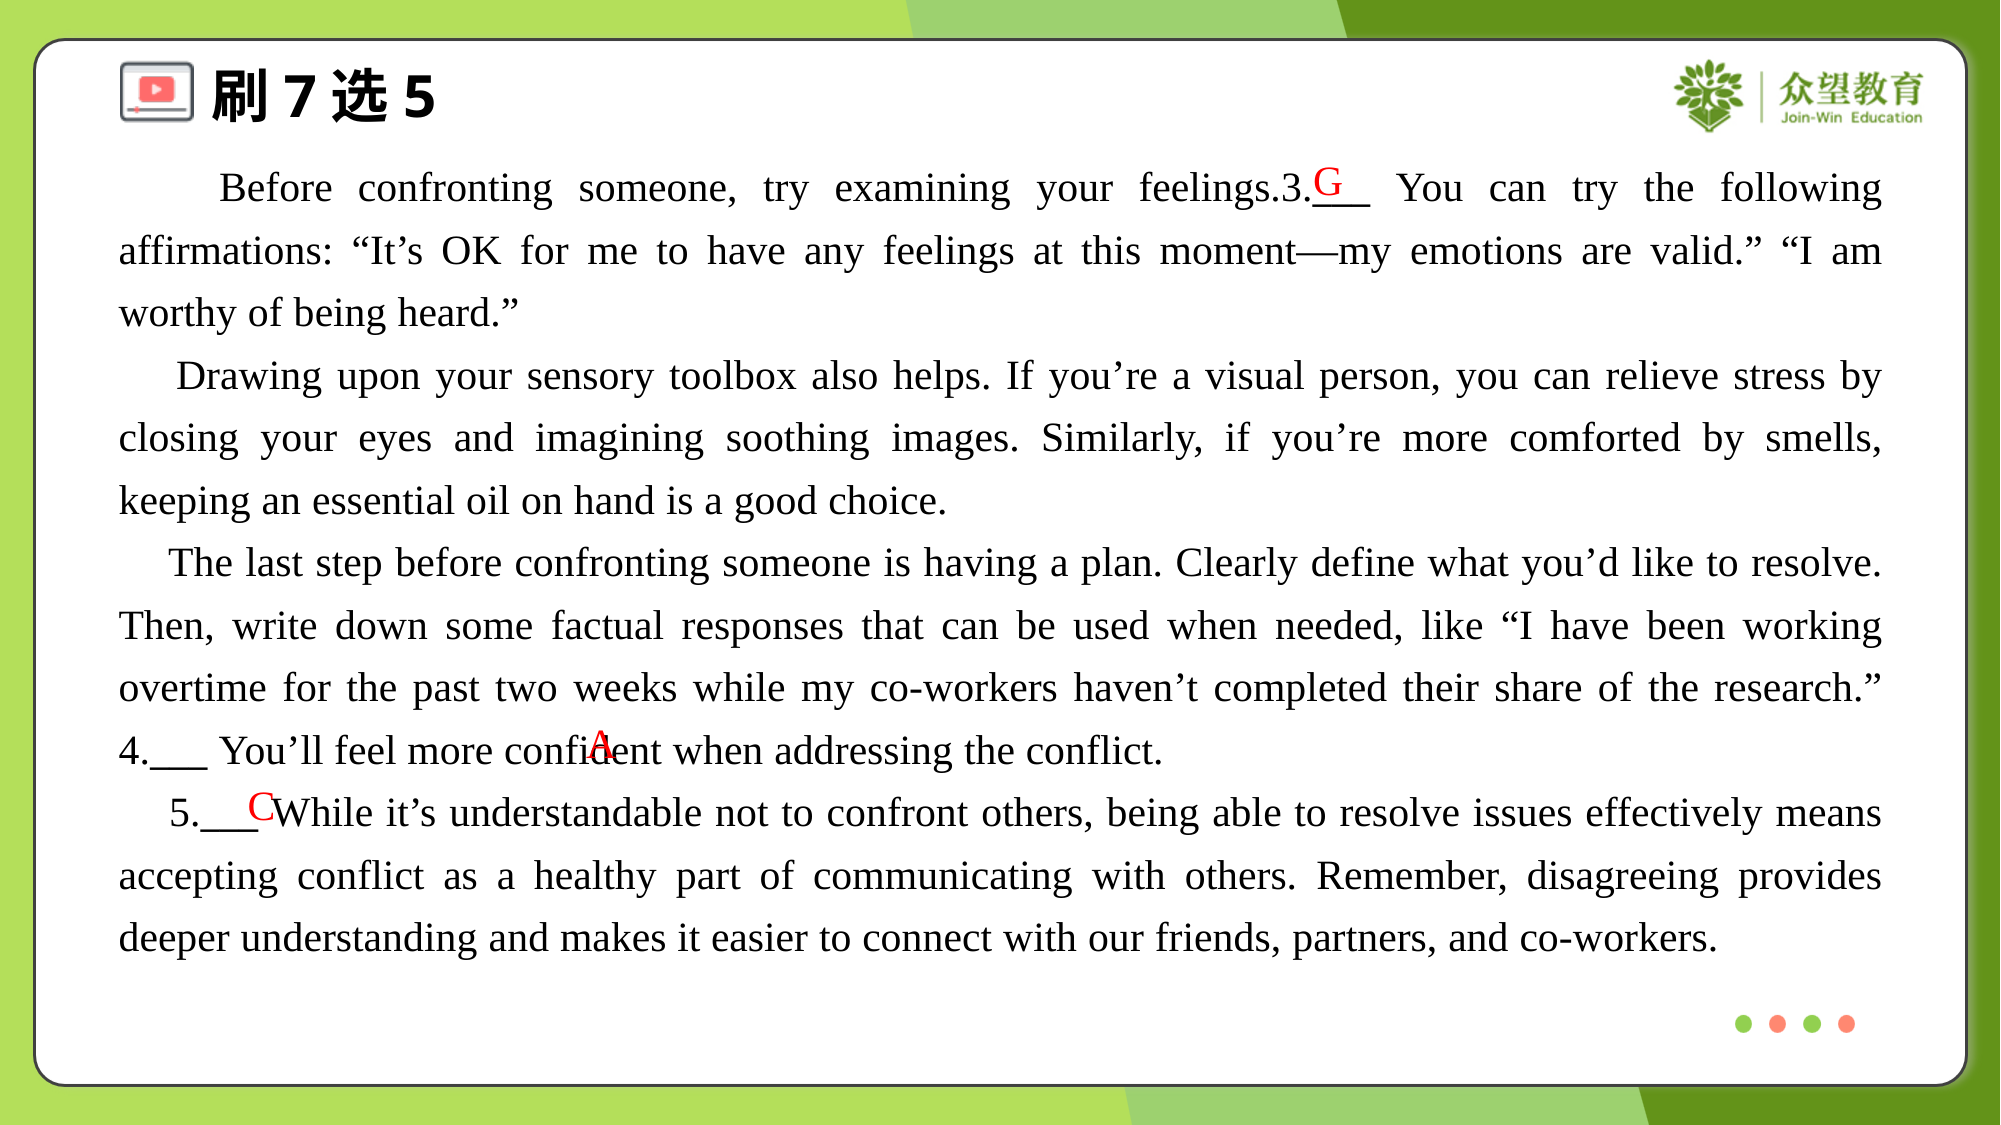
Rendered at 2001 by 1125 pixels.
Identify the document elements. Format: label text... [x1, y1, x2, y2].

text_box A [581, 703, 621, 762]
text_box C [242, 766, 281, 824]
text_box Before confronting someone, try examining your feelings.3.___ You can try the following affirmations: “It’s OK for me to have any feelings at this moment—my emotions are valid.” “I am worthy of being heard.” Drawing upon your sensory toolbox also helps. If you’re a visual person, you can relieve stress by closing your eyes and imagining soothing images. Similarly, if you’re more comforted by smells, keeping an essential oil on hand is a good choice. The last step before confronting someone is having a plan. Clearly define what you’d like to resolve. Then, write down some factual responses that can be used when needed, like “I have been working overtime for the past two weeks while my co-workers haven’t completed their share of the research.” 4.___ You’ll feel more confident when addressing the conflict. 5.___ While it’s understandable not to confront others, being able to resolve issues effectively means accepting conflict as a healthy part of communicating with others. Remember, disagreeing provides deeper understanding and makes it easier to connect with our friends, partners, and co-workers. [118, 147, 1883, 1018]
text_box G [1308, 141, 1348, 199]
picture [0, 0, 2000, 1125]
